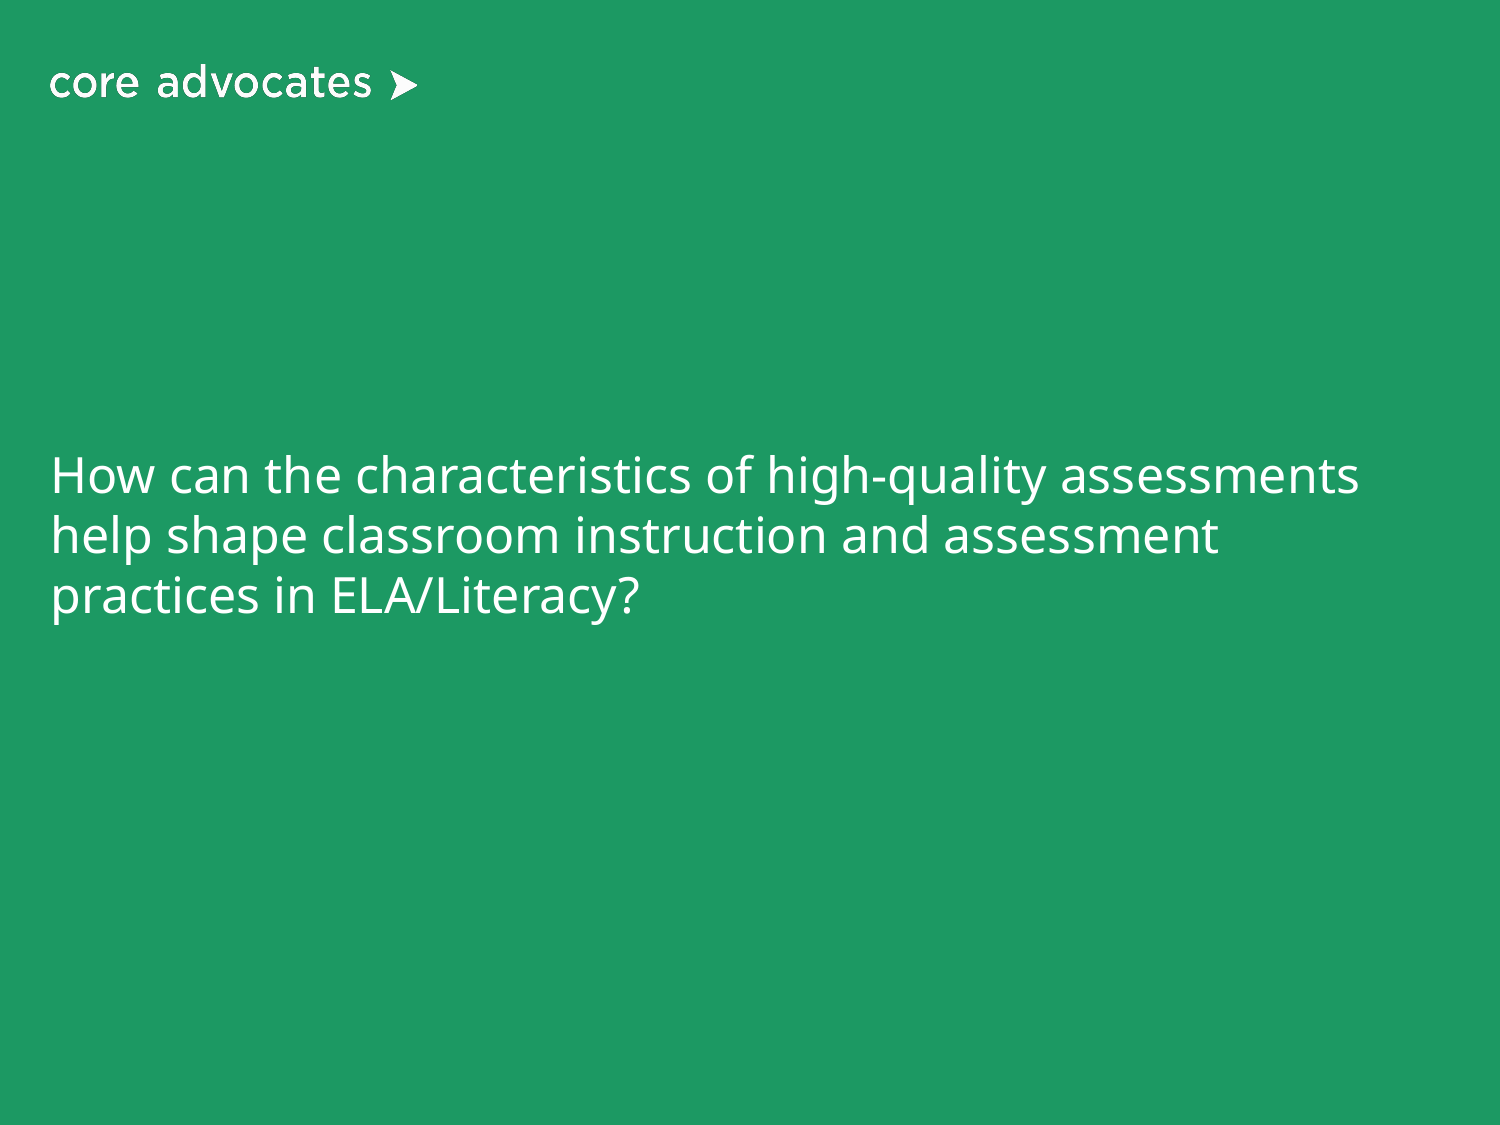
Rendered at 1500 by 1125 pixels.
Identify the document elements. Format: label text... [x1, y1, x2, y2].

title How can the characteristics of high-quality assessments help shape classroom instruction and assessment practices in ELA/Literacy? [35, 396, 1450, 672]
picture [50, 64, 417, 100]
